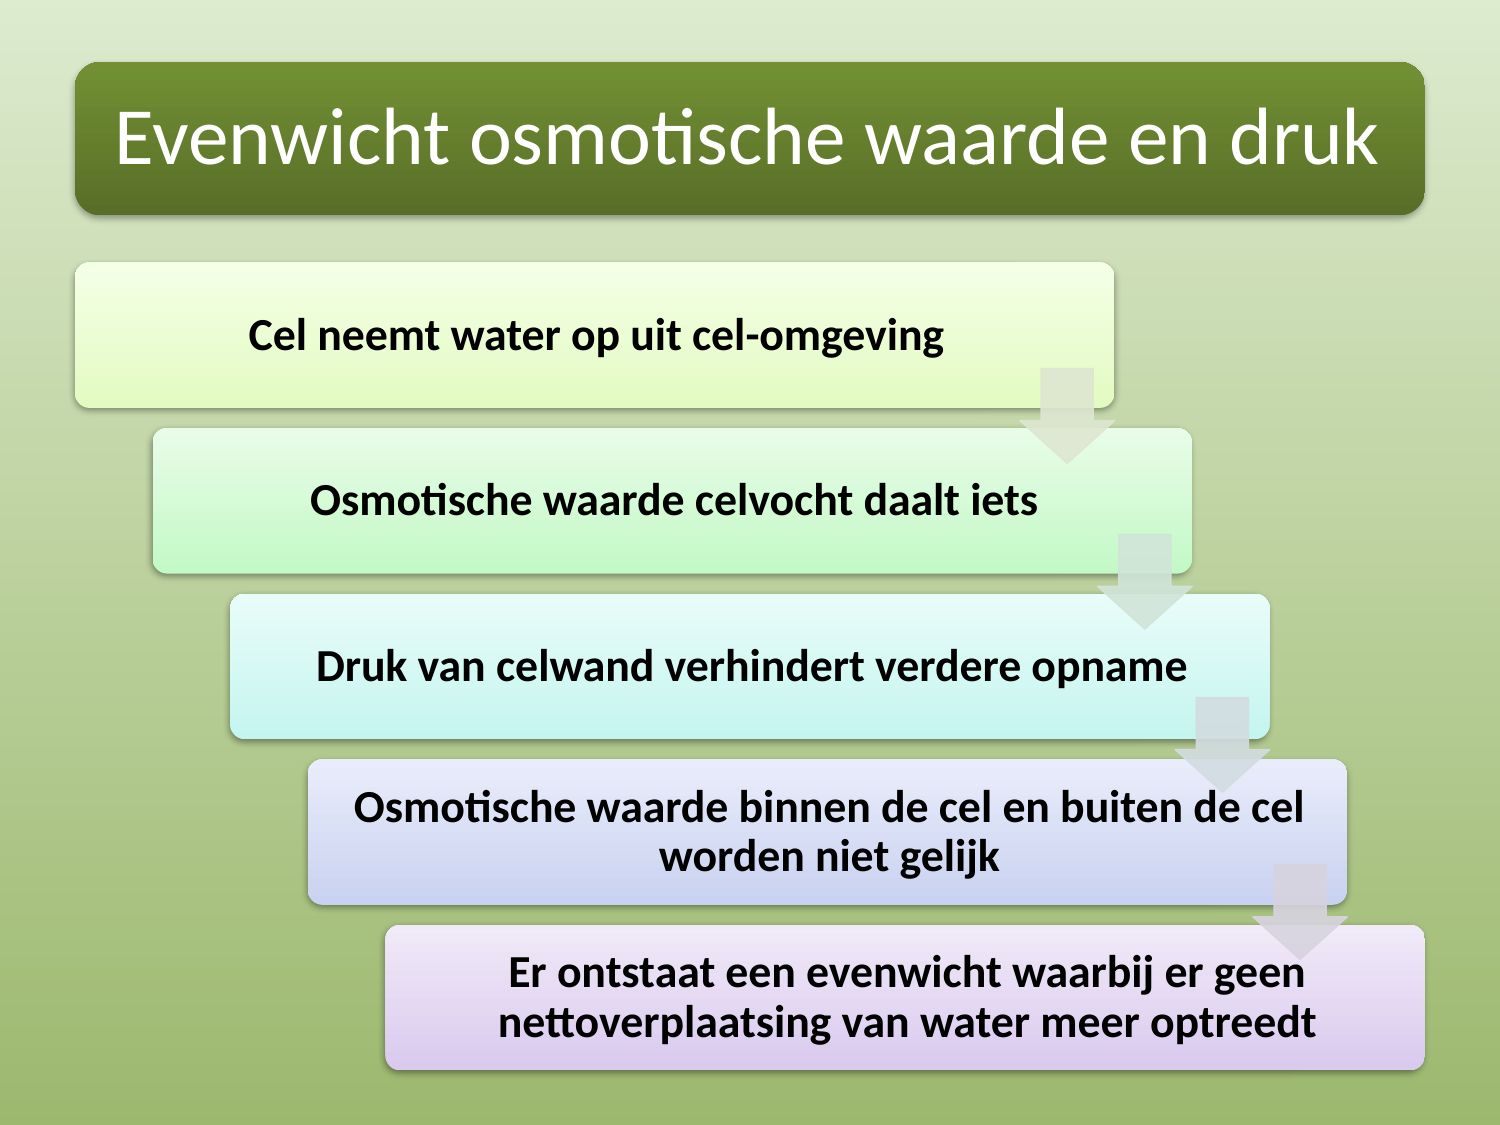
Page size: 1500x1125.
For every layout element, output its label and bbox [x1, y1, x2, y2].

text_box [74, 44, 1426, 233]
list [74, 262, 1426, 1071]
